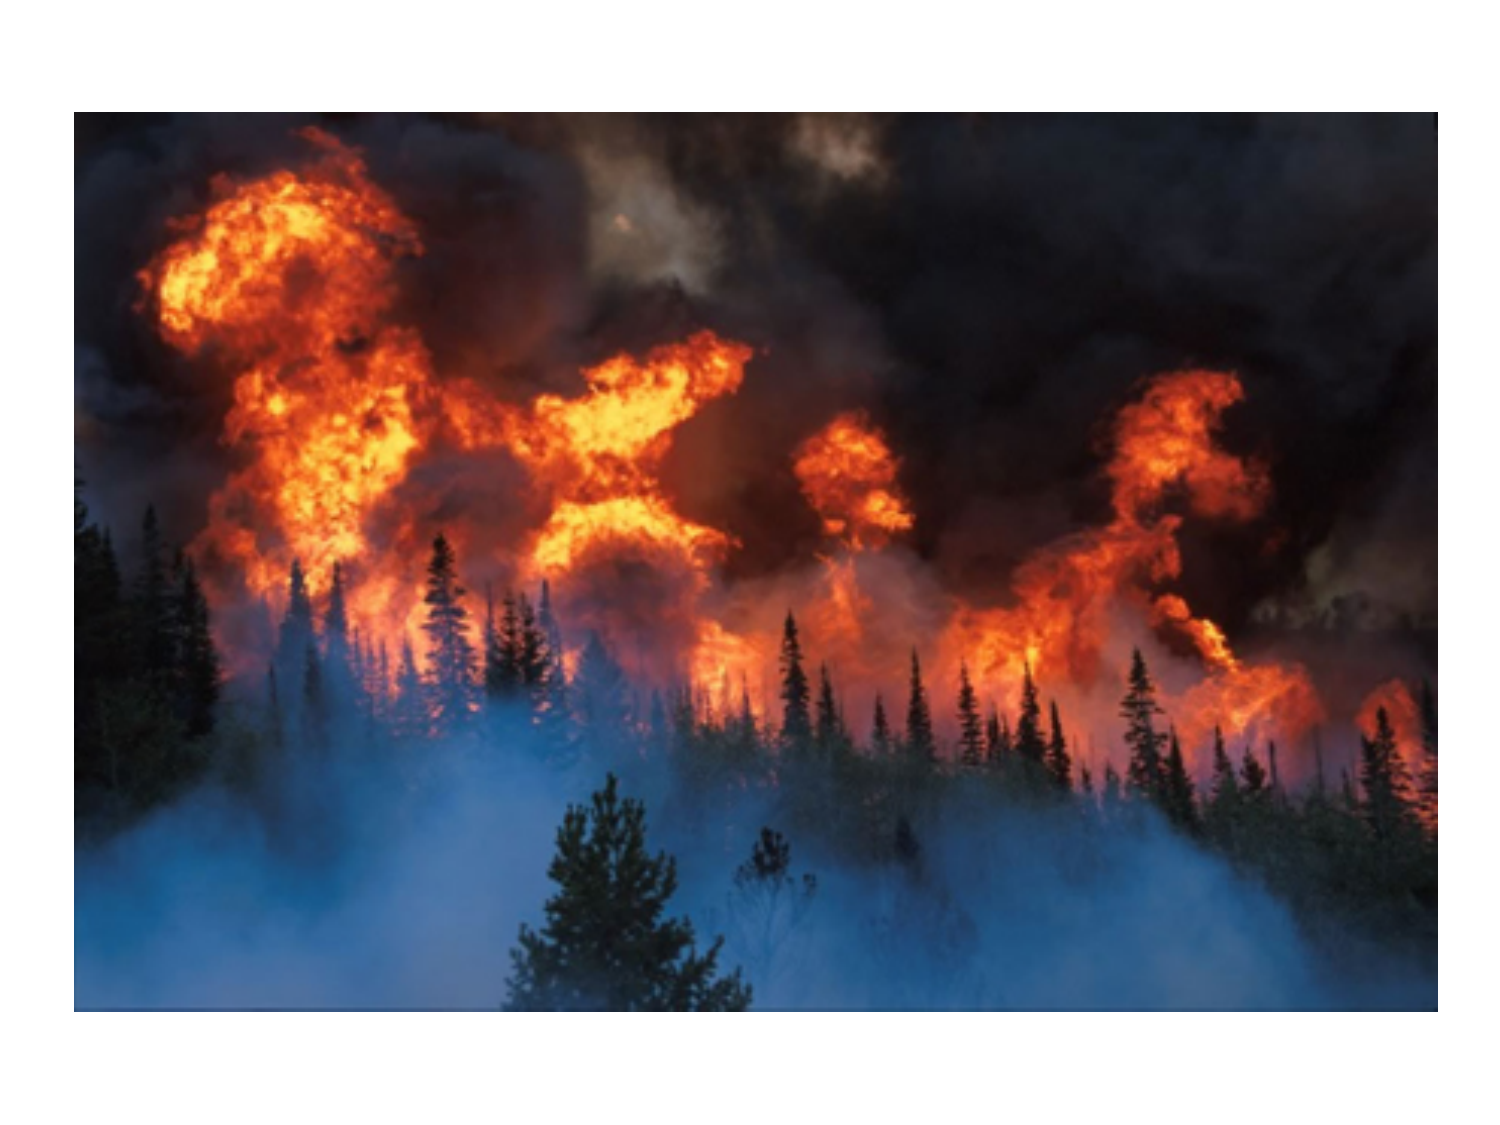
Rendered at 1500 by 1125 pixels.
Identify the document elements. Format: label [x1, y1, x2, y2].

picture [74, 112, 1438, 1012]
